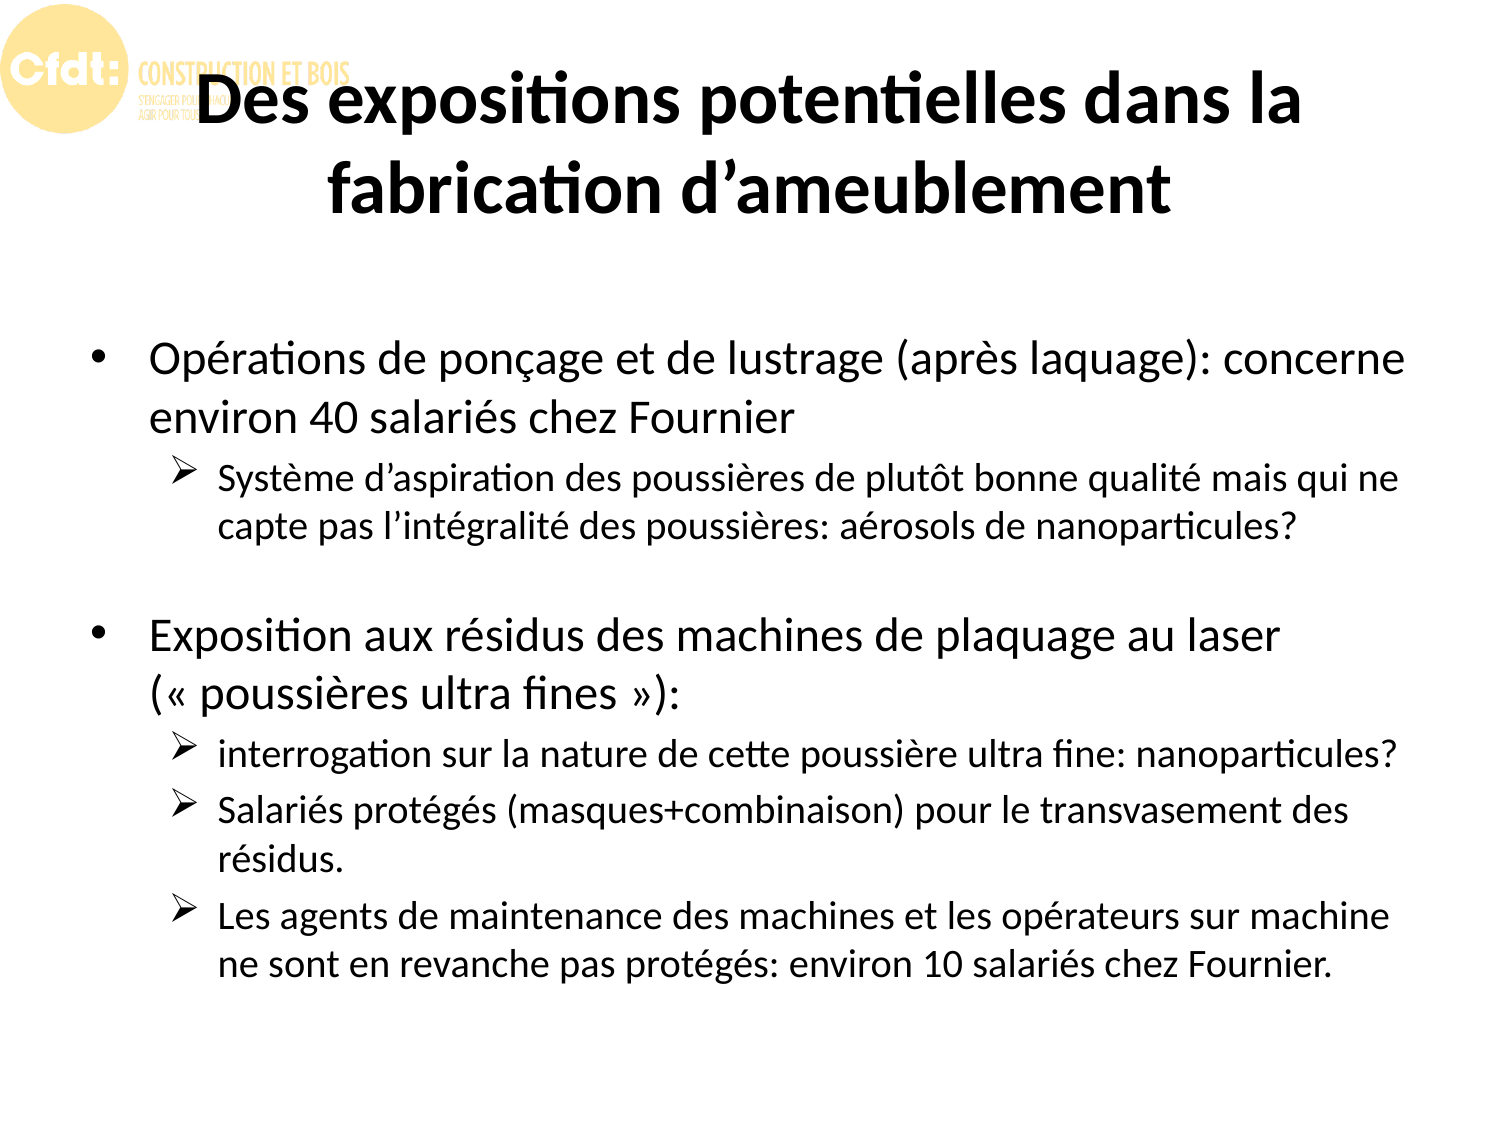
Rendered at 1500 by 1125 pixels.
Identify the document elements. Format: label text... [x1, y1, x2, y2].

list Opérations de ponçage et de lustrage (après laquage): concerne environ 40 salariés chez Fournier Système d’aspiration des poussières de plutôt bonne qualité mais qui ne capte pas l’intégralité des poussières: aérosols de nanoparticules? Exposition aux résidus des machines de plaquage au laser (« poussières ultra fines »): interrogation sur la nature de cette poussière ultra fine: nanoparticules? Salariés protégés (masques+combinaison) pour le transvasement des résidus. Les agents de maintenance des machines et les opérateurs sur machine ne sont en revanche pas protégés: environ 10 salariés chez Fournier. [75, 318, 1425, 1005]
title Des expositions potentielles dans la fabrication d’ameublement [75, 45, 1425, 233]
